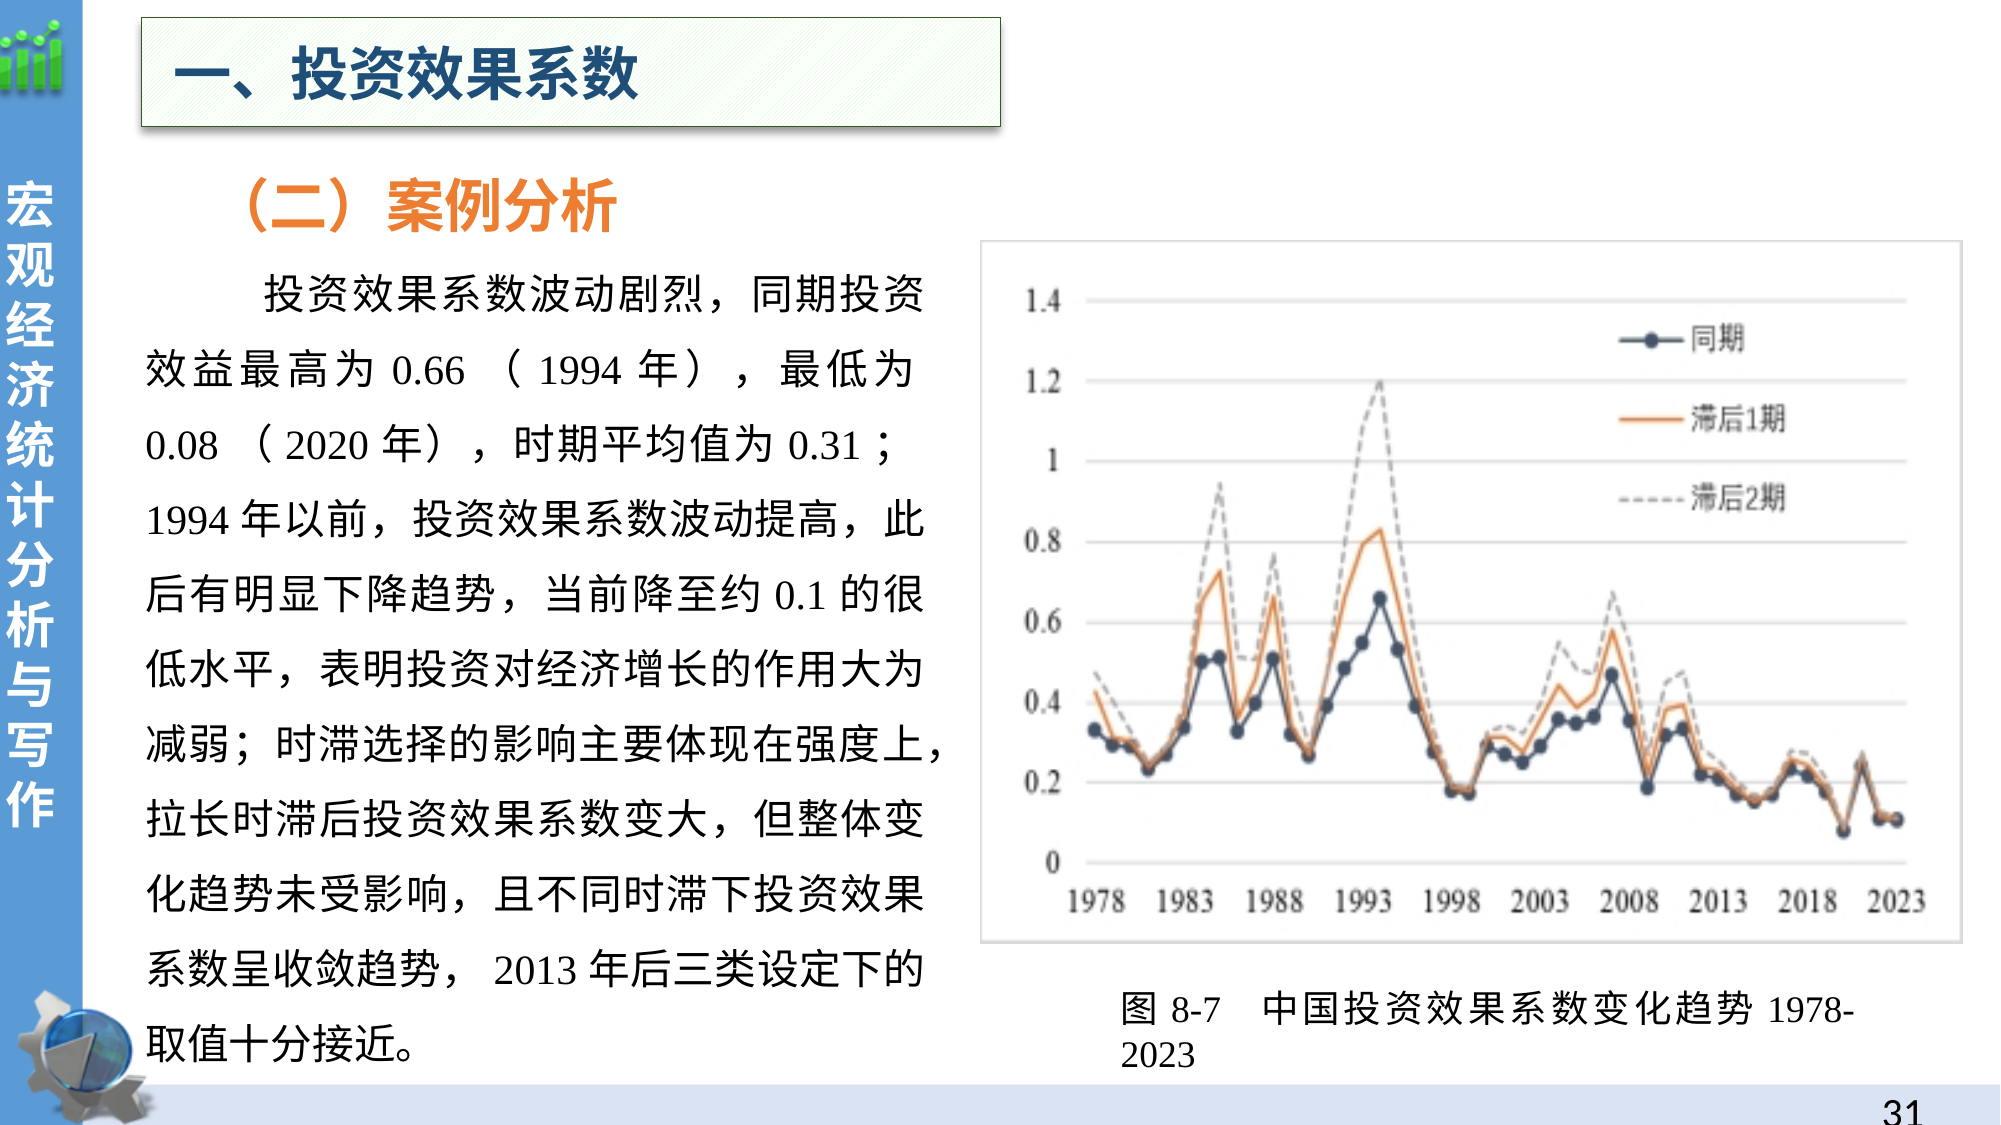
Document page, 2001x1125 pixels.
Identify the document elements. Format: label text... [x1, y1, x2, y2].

text_box （二）案例分析 [78, 126, 755, 292]
text_box 投资效果系数波动剧烈，同期投资效益最高为0.66（1994年），最低为0.08（2020年），时期平均值为0.31；1994年以前，投资效果系数波动提高，此后有明显下降趋势，当前降至约0.1的很低水平，表明投资对经济增长的作用大为减弱；时滞选择的影响主要体现在强度上，拉长时滞后投资效果系数变大，但整体变化趋势未受影响，且不同时滞下投资效果系数呈收敛趋势，2013年后三类设定下的取值十分接近。 [130, 235, 941, 979]
text_box 图8-7 中国投资效果系数变化趋势1978-2023 [1105, 978, 1870, 1083]
text_box 一、投资效果系数 [141, 17, 1000, 127]
text_box [179, 979, 203, 1025]
text_box [941, 238, 1843, 730]
picture [0, 0, 2001, 1125]
text_box [203, 730, 1867, 1025]
text_box 30 [1786, 1085, 1940, 1125]
